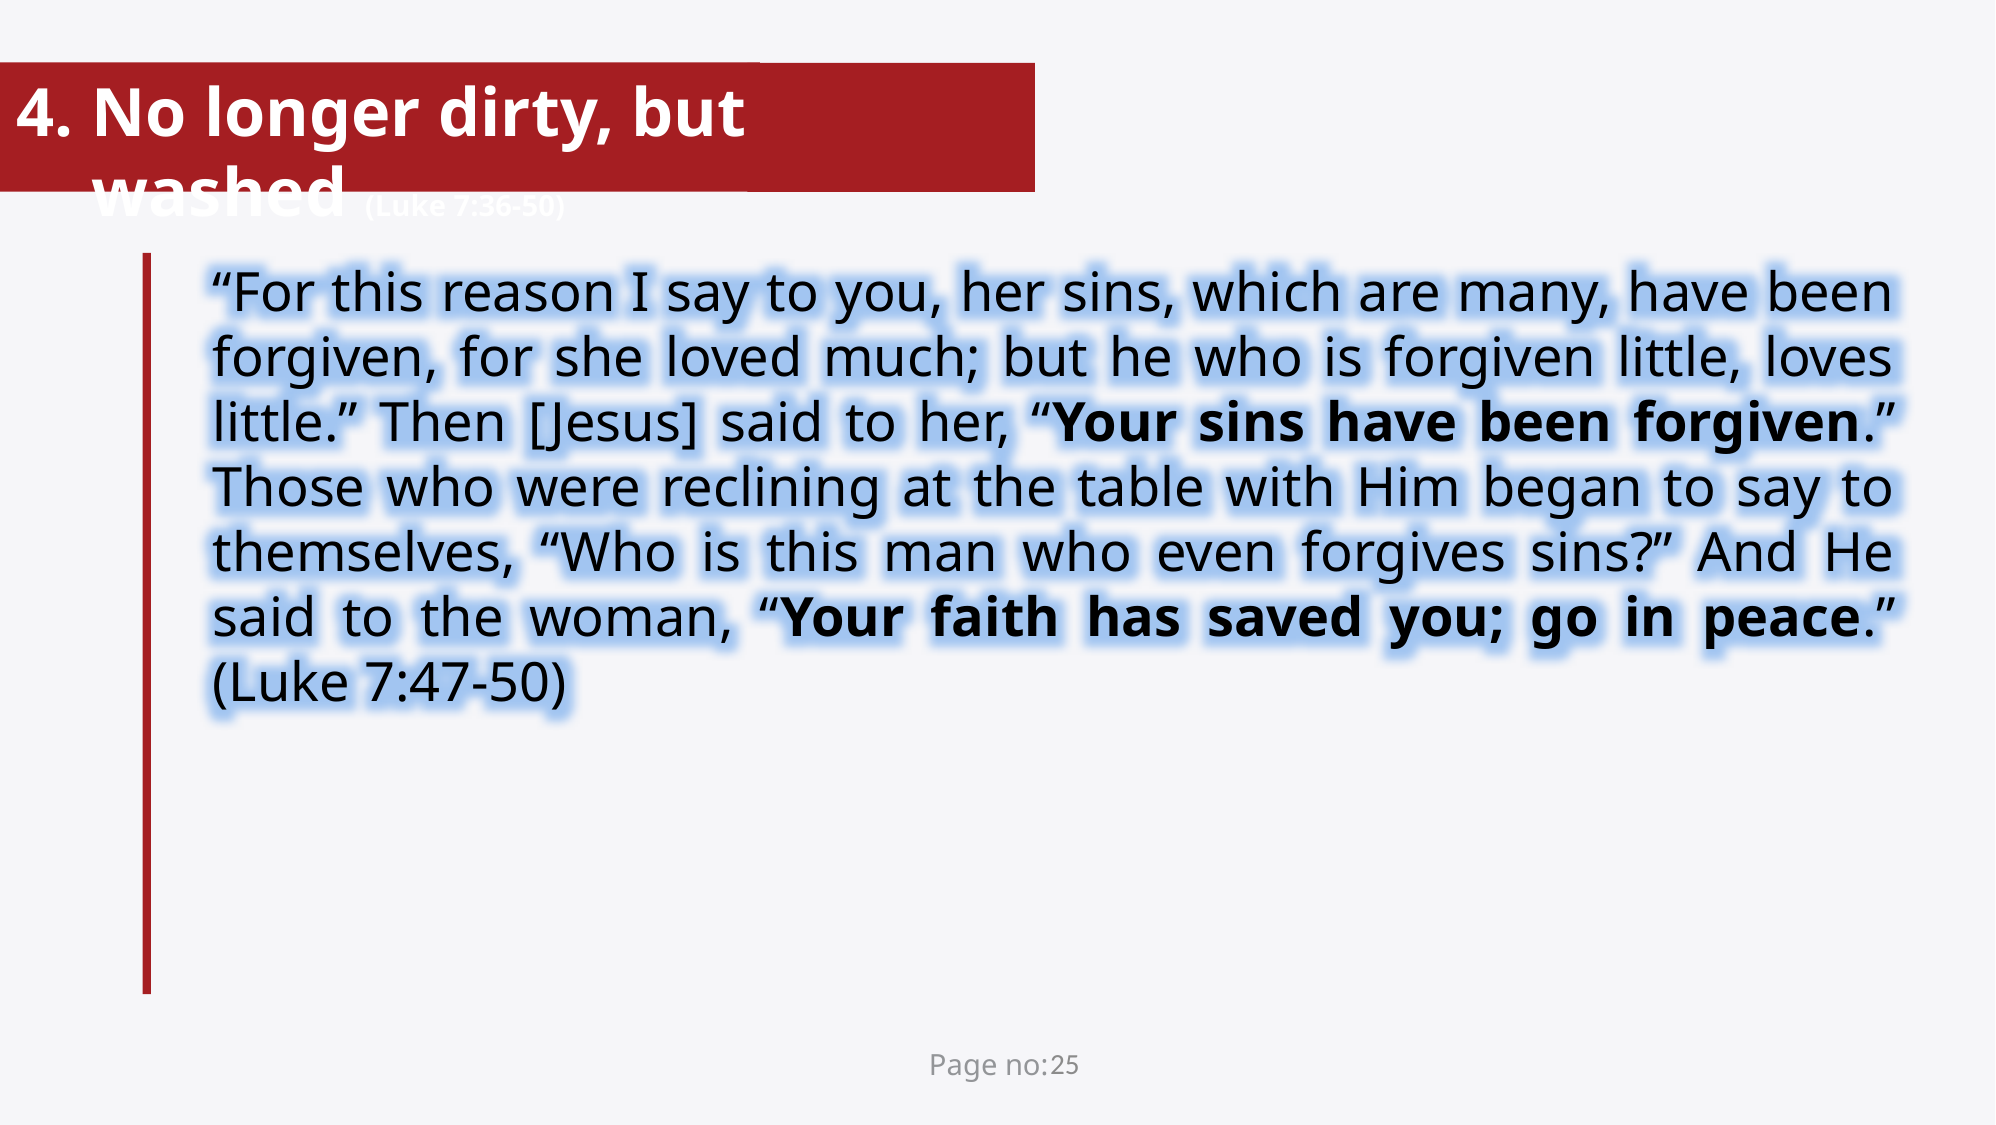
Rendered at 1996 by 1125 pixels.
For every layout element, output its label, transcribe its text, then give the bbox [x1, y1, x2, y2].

text_box “For this reason I say to you, her sins, which are many, have been forgiven, for she loved much; but he who is forgiven little, loves little.” Then [Jesus] said to her, “Your sins have been forgiven.” Those who were reclining at the table with Him began to say to themselves, “Who is this man who even forgives sins?” And He said to the woman, “Your faith has saved you; go in peace.” (Luke 7:47-50) [198, 249, 1911, 720]
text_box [1, 62, 1036, 194]
